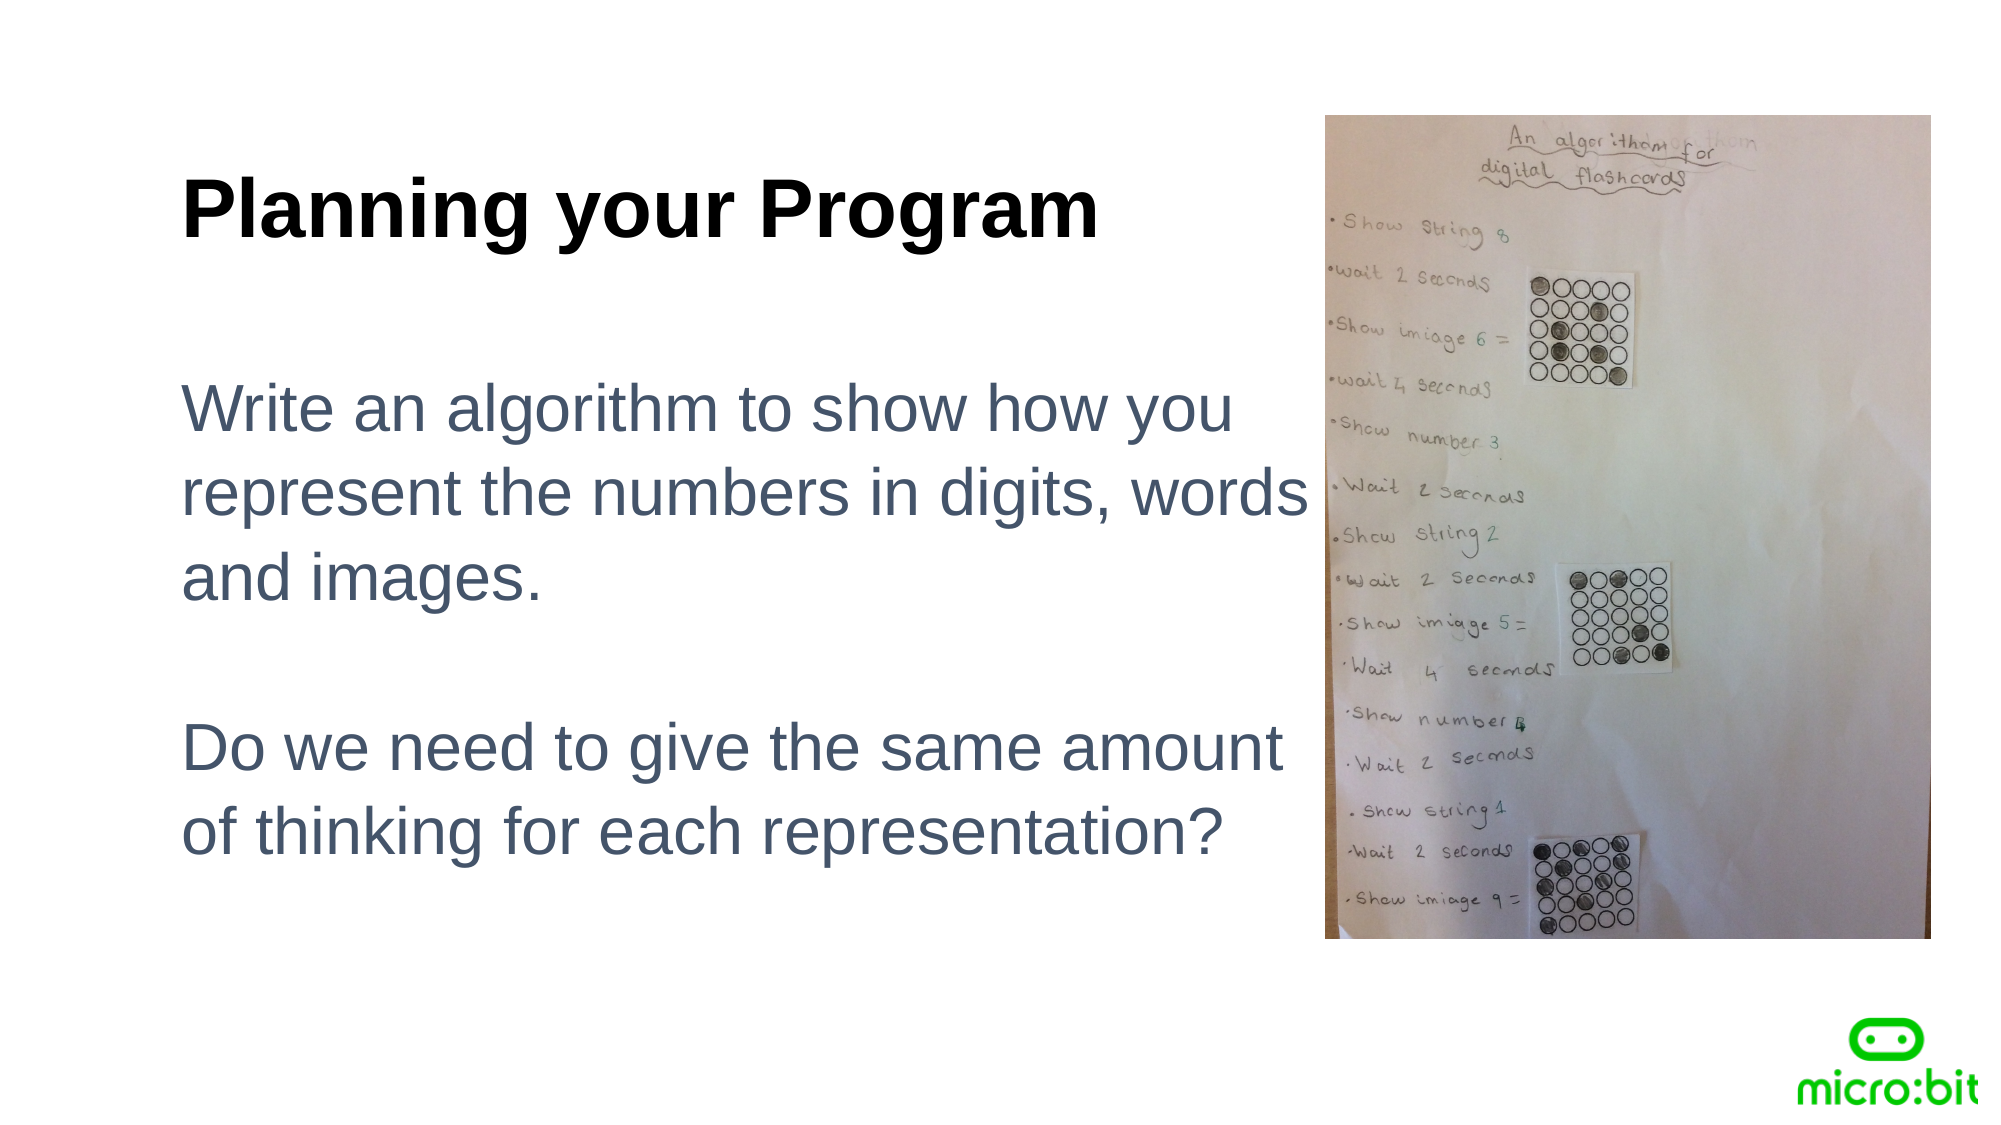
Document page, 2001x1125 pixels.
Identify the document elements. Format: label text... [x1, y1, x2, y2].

text_box Planning your Program Write an algorithm to show how you represent the numbers in digits, words and images. Do we need to give the same amount of thinking for each representation? [166, 60, 1351, 884]
picture [1325, 115, 1978, 1125]
